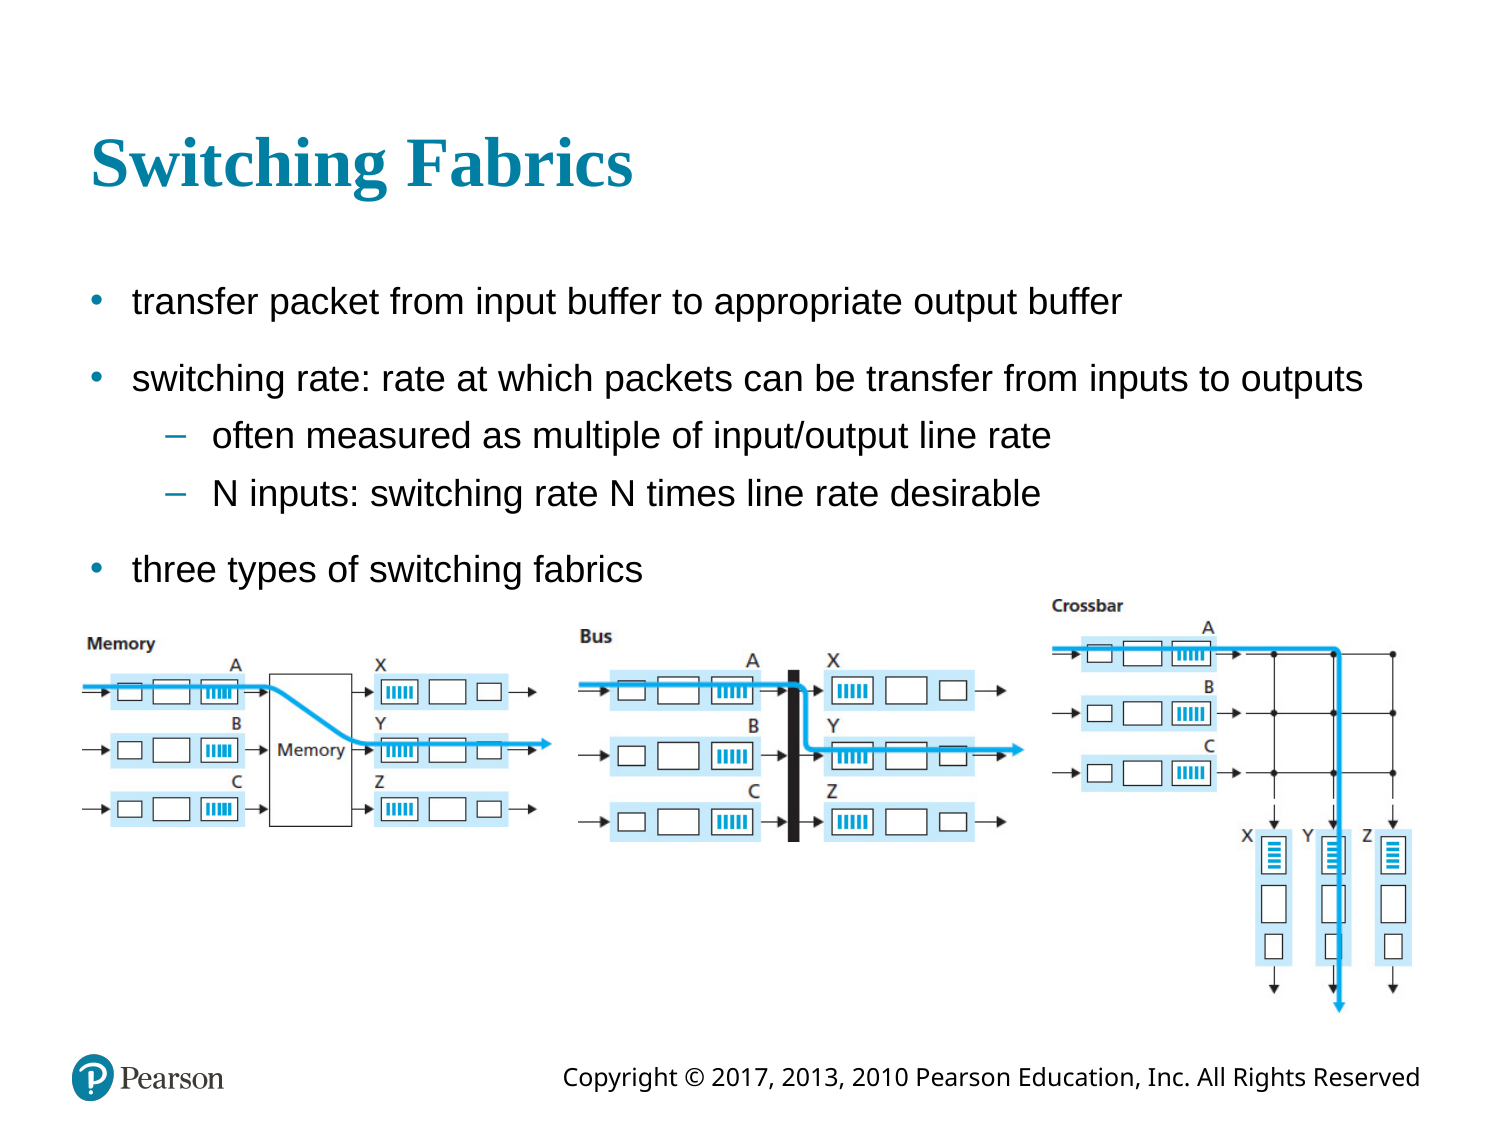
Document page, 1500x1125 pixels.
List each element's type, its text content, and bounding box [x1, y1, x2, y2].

list transfer packet from input buffer to appropriate output buffer switching rate: rate at which packets can be transfer from inputs to outputs often measured as multiple of input/output line rate N inputs: switching rate N times line rate desirable three types of switching fabrics [75, 262, 1425, 588]
picture [72, 1054, 88, 1070]
title Switching Fabrics [75, 35, 1425, 216]
picture [80, 1063, 106, 1088]
picture [577, 629, 1025, 842]
picture [72, 1087, 83, 1101]
picture [1050, 599, 1412, 1014]
picture [81, 637, 553, 828]
picture [98, 1054, 224, 1101]
